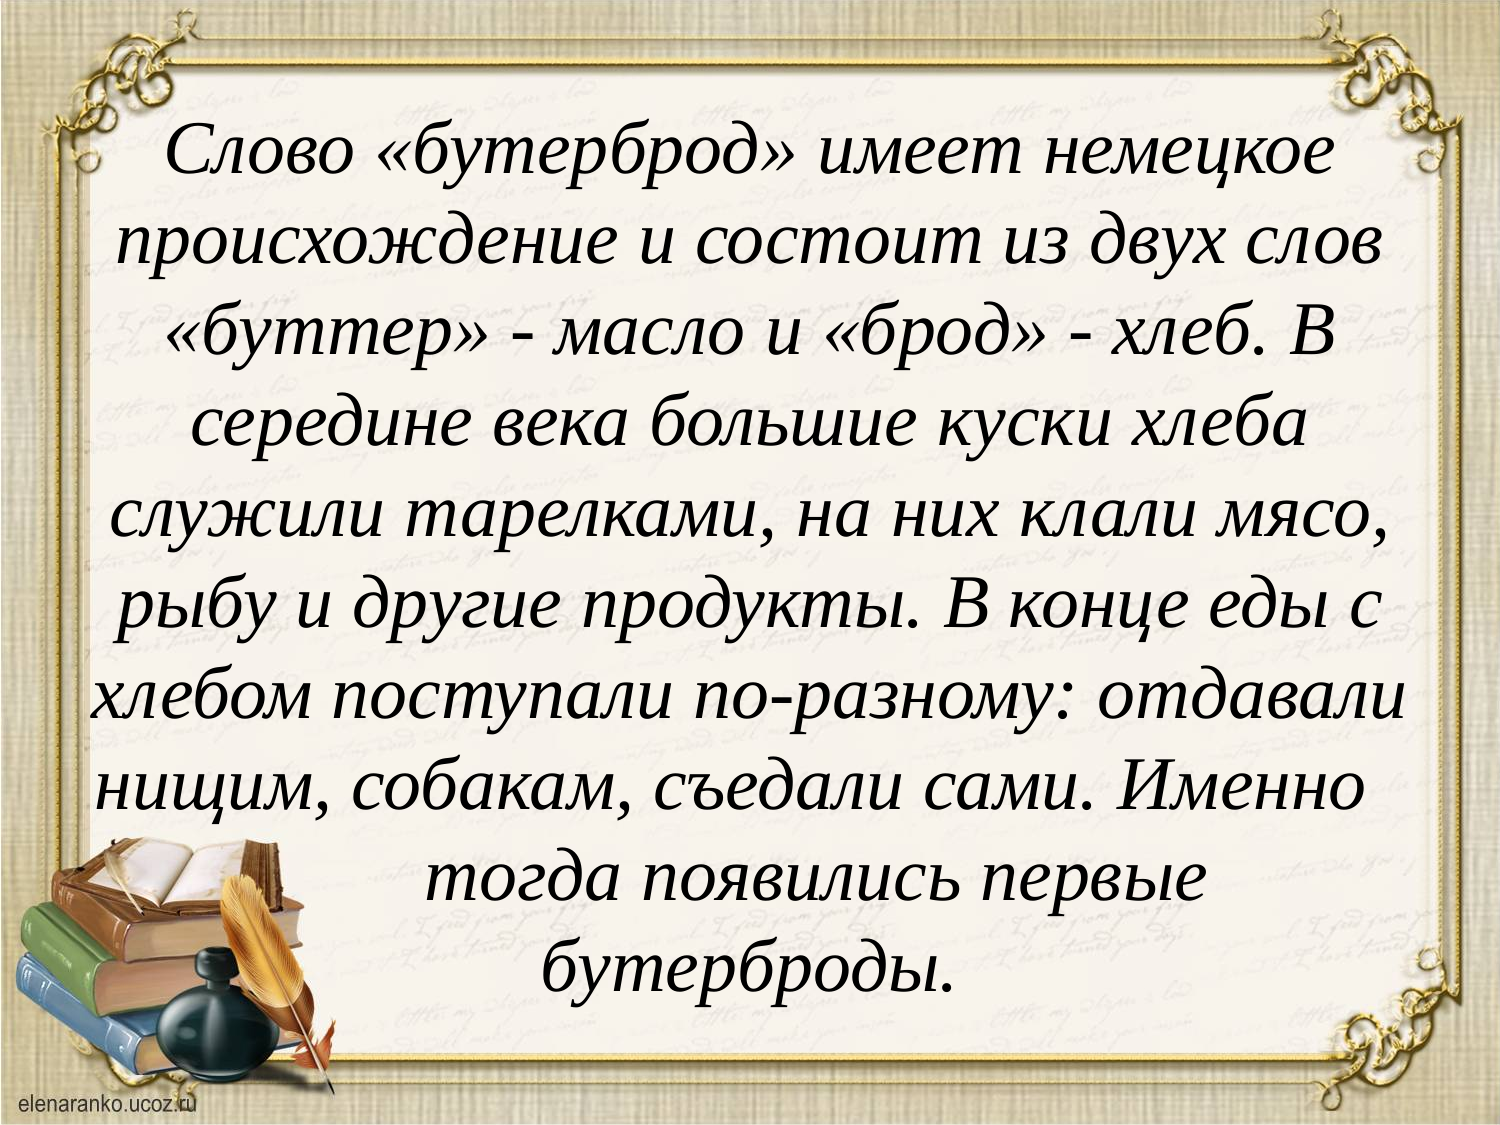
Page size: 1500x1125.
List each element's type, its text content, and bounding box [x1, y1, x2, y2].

title Слово «бутерброд» имеет немецкое происхождение и состоит из двух слов «буттер» - масло и «брод» - хлеб. В середине века большие куски хлеба служили тарелками, на них клали мясо, рыбу и другие продукты. В конце еды с хлебом поступали по-разному: отдавали нищим, собакам, съедали сами. Именно тогда появились первые бутерброды. [75, 45, 1425, 1059]
picture [0, 0, 1500, 1125]
